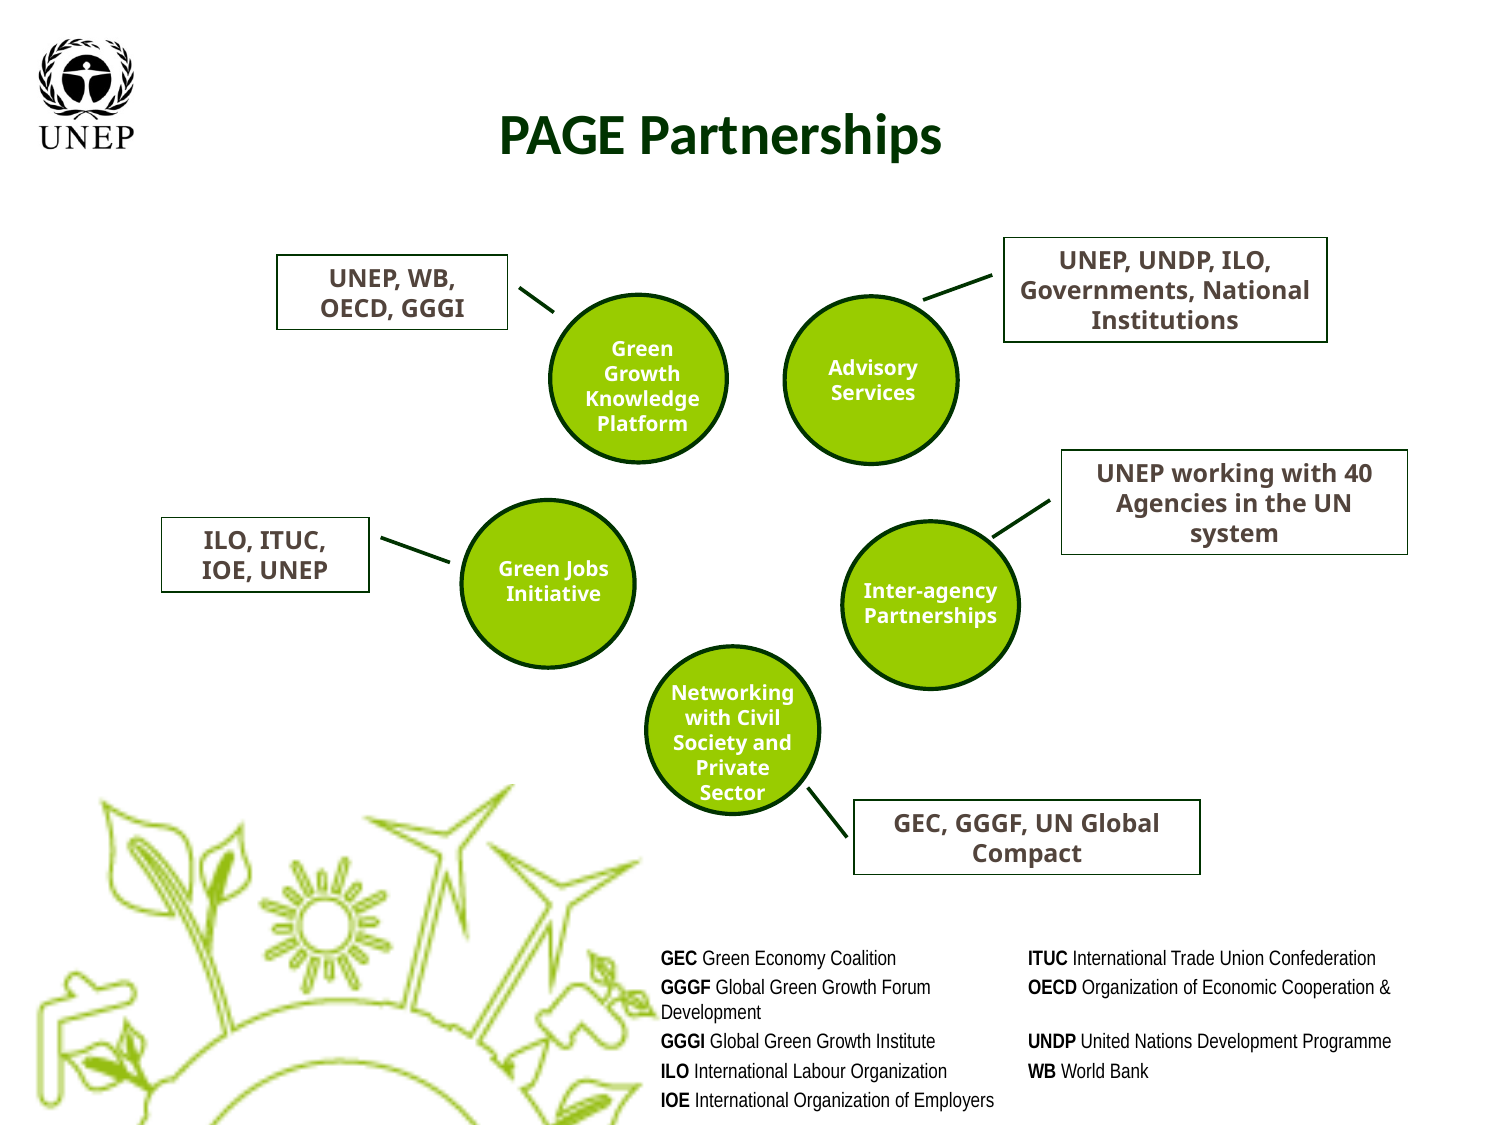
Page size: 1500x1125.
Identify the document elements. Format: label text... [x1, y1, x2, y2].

picture [37, 37, 135, 151]
text_box PAGE Partnerships [207, 75, 1235, 188]
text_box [161, 237, 1409, 876]
picture [0, 784, 681, 1125]
text_box GEC Green Economy Coalition ITUC International Trade Union Confederation GGGF Global Green Growth Forum OECD Organization of Economic Cooperation & Development GGGI Global Green Growth Institute UNDP United Nations Development Programme ILO International Labour Organization WB World Bank IOE International Organization of Employers [686, 937, 1466, 1119]
